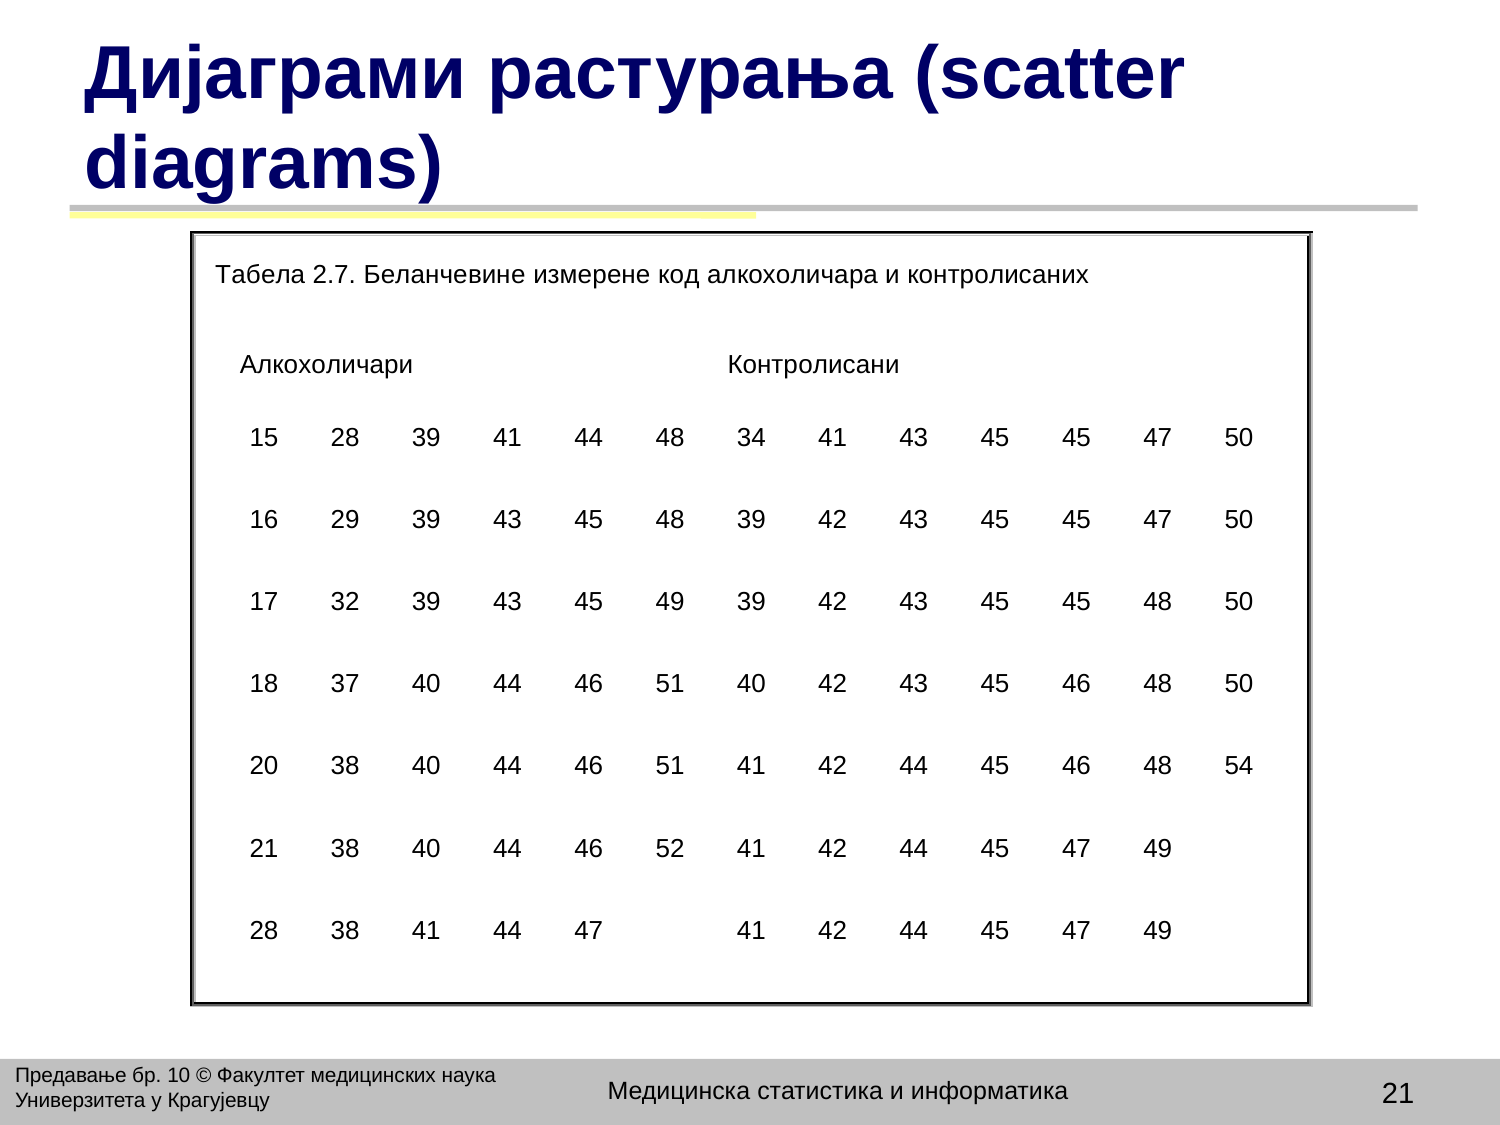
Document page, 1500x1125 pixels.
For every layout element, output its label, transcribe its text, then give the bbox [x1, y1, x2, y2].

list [122, 230, 1380, 1054]
title Дијаграми растурања (scatter diagrams) [69, 19, 1426, 208]
slide_number 21 [1175, 1066, 1430, 1125]
slide_number Предавање бр. 10 © Факултет медицинских наука Универзитета у Крагујевцу [0, 1053, 626, 1108]
footer Медицинска статистика и информатика [512, 1066, 1165, 1125]
